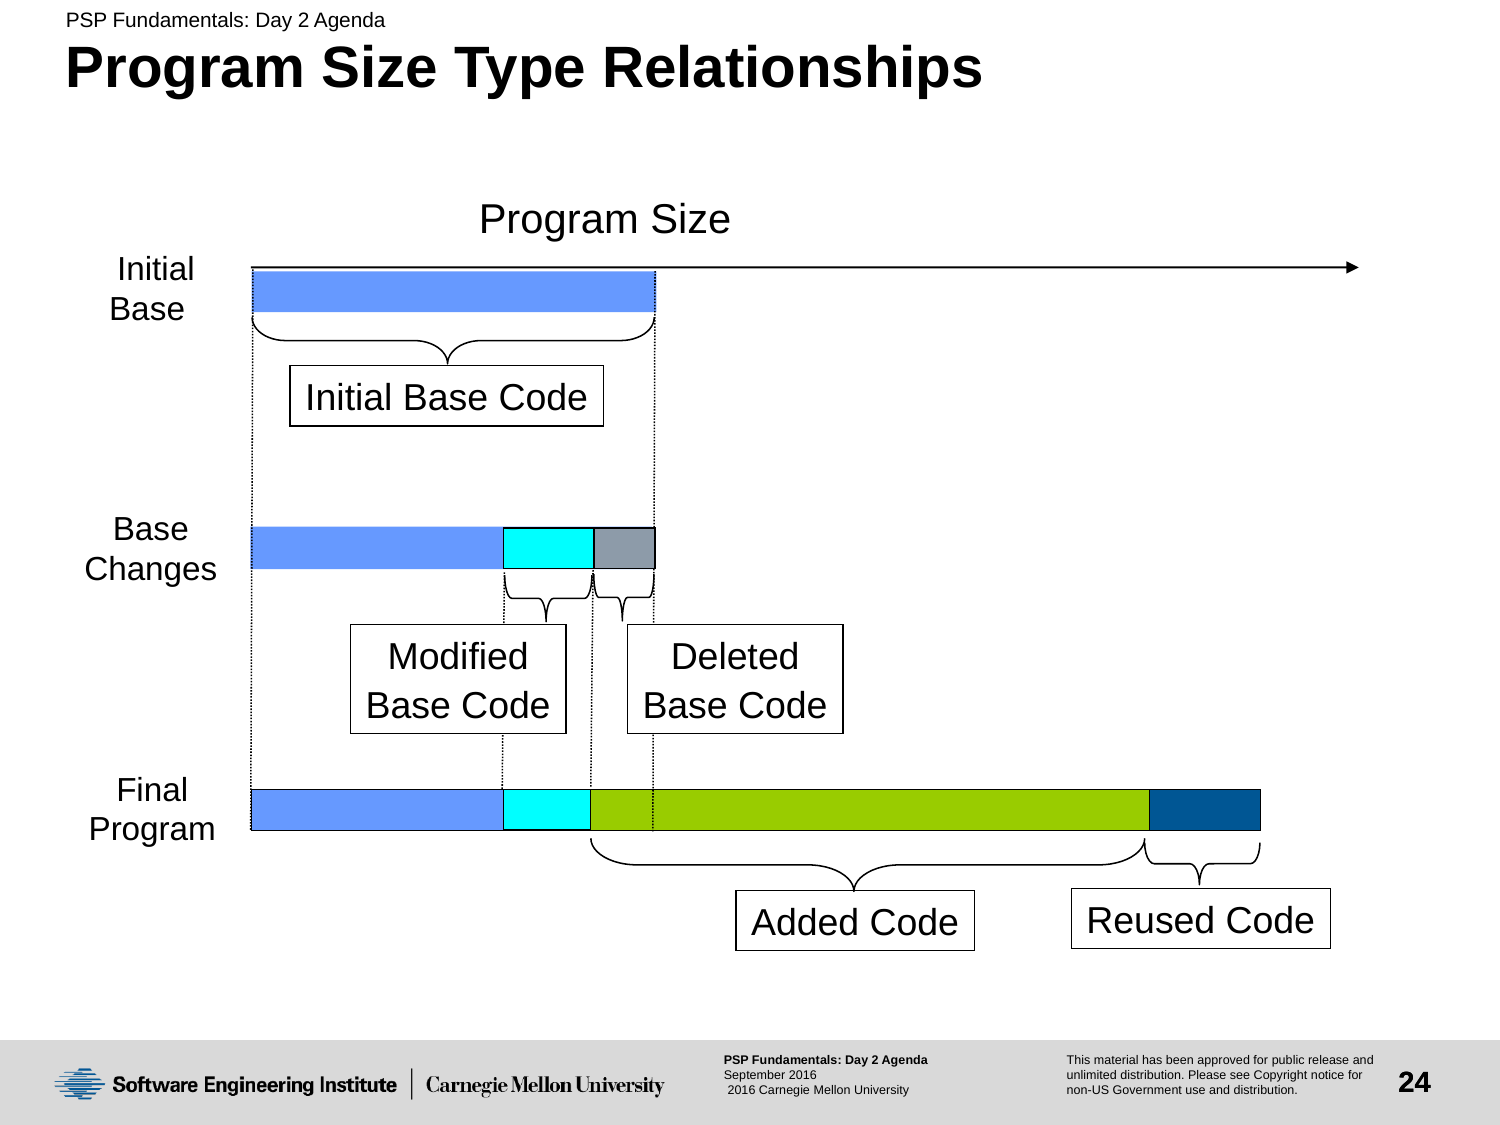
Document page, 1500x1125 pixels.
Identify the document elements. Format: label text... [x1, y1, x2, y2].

title Program Size Type Relationships [65, 37, 1430, 148]
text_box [63, 184, 1359, 957]
picture [46, 1061, 673, 1104]
